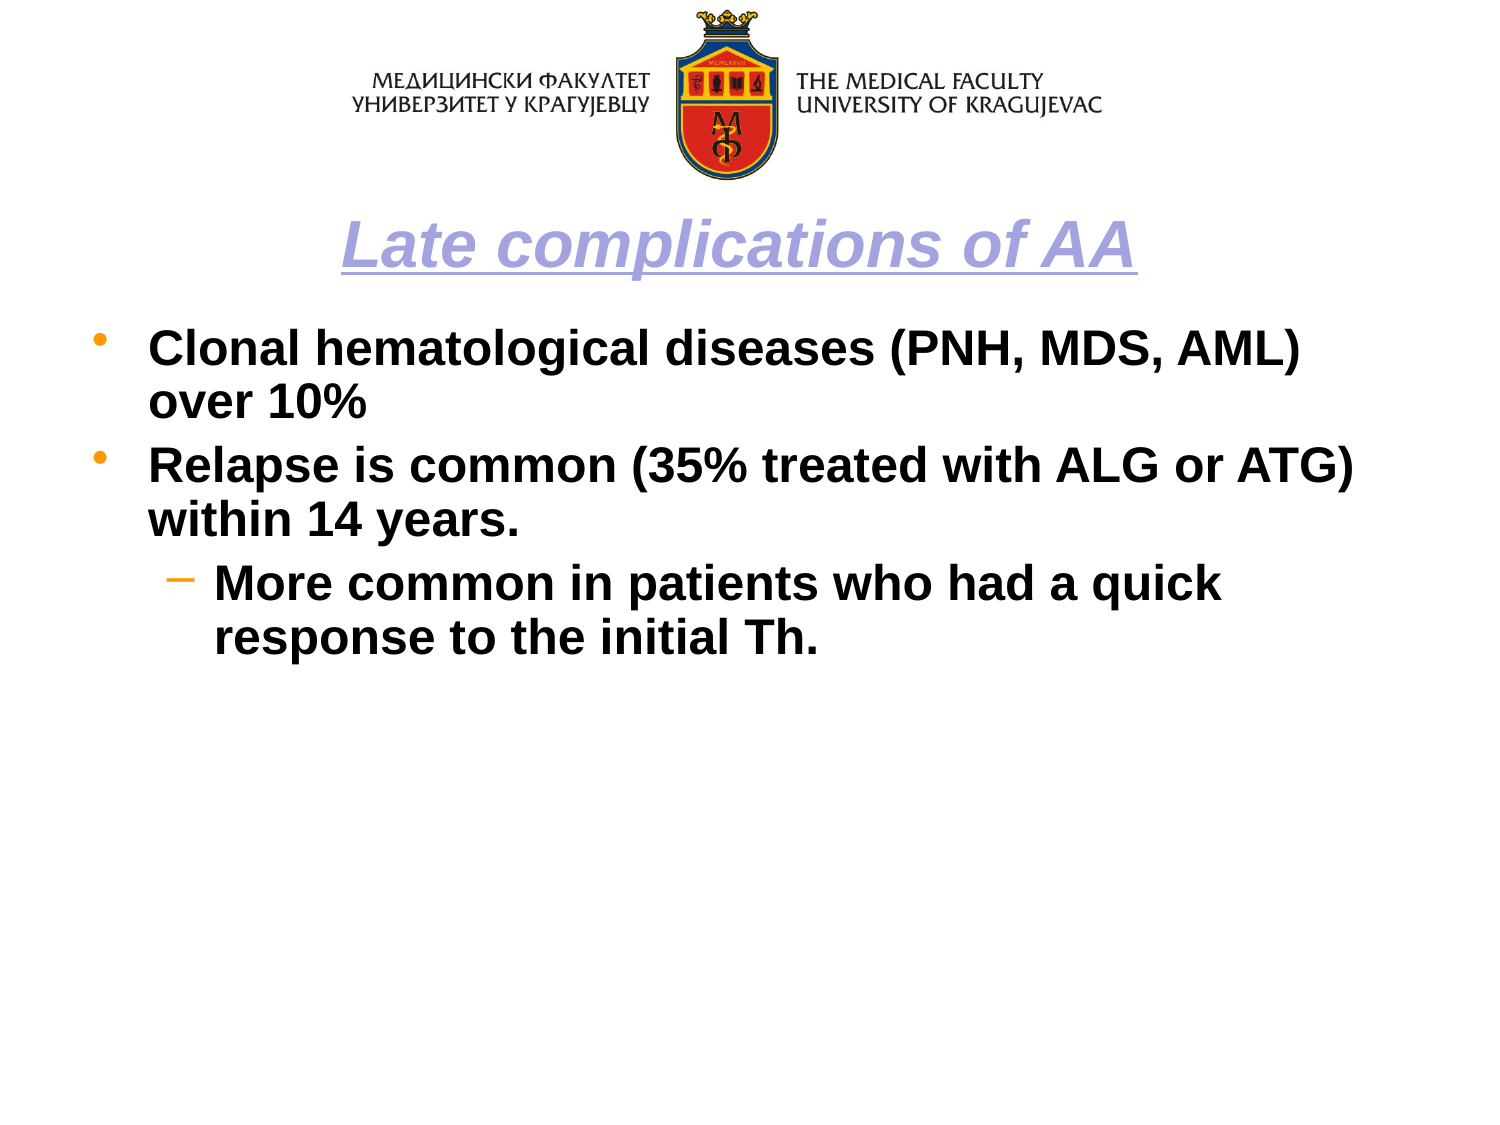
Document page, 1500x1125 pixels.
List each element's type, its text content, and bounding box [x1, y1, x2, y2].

picture [328, 0, 1125, 172]
title Late complications of AA [64, 172, 1415, 310]
list Clonal hematological diseases (PNH, MDS, AML) over 10% Relapse is common (35% treated with ALG or ATG) within 14 years. More common in patients who had a quick response to the initial Th. [76, 314, 1427, 799]
